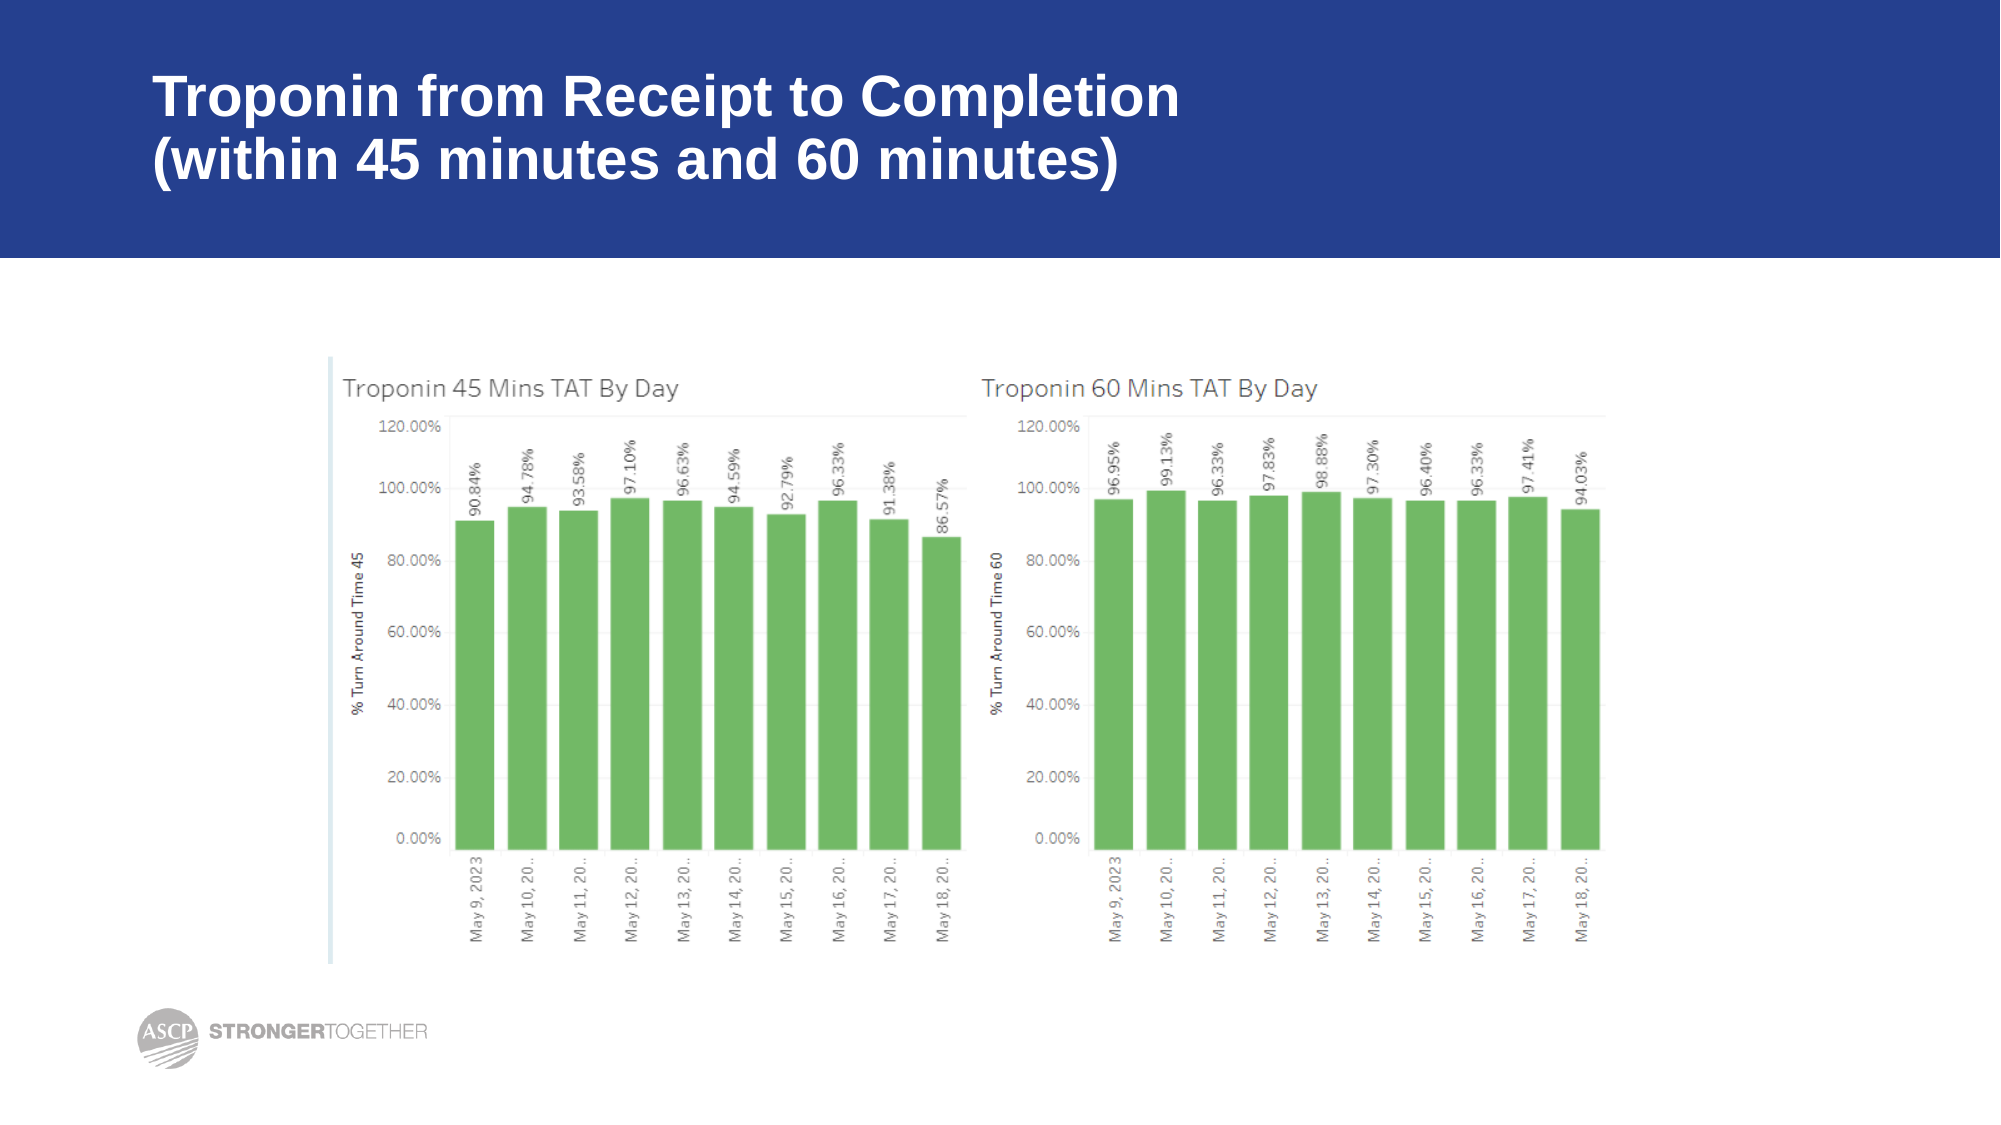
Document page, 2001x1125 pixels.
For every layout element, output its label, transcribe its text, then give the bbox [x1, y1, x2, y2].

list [327, 348, 1673, 965]
picture [137, 1008, 427, 1069]
title Troponin from Receipt to Completion (within 45 minutes and 60 minutes) [137, 20, 1863, 238]
